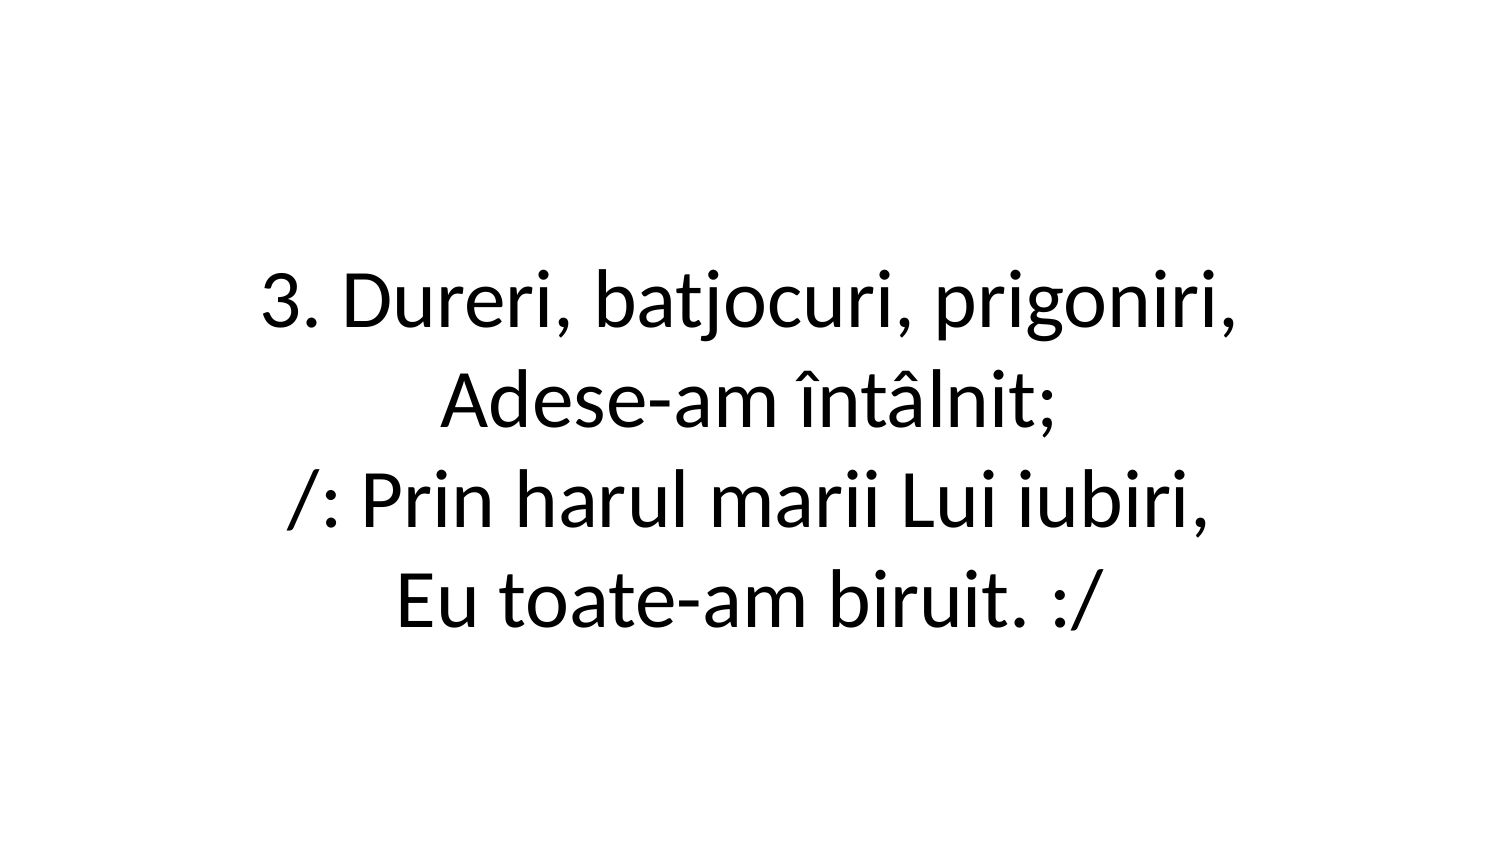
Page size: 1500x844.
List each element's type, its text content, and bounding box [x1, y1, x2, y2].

text_box 3. Dureri, batjocuri, prigoniri, Adese-am întâlnit; /: Prin harul marii Lui iubiri, Eu toate-am biruit. :/ [244, 192, 1256, 652]
